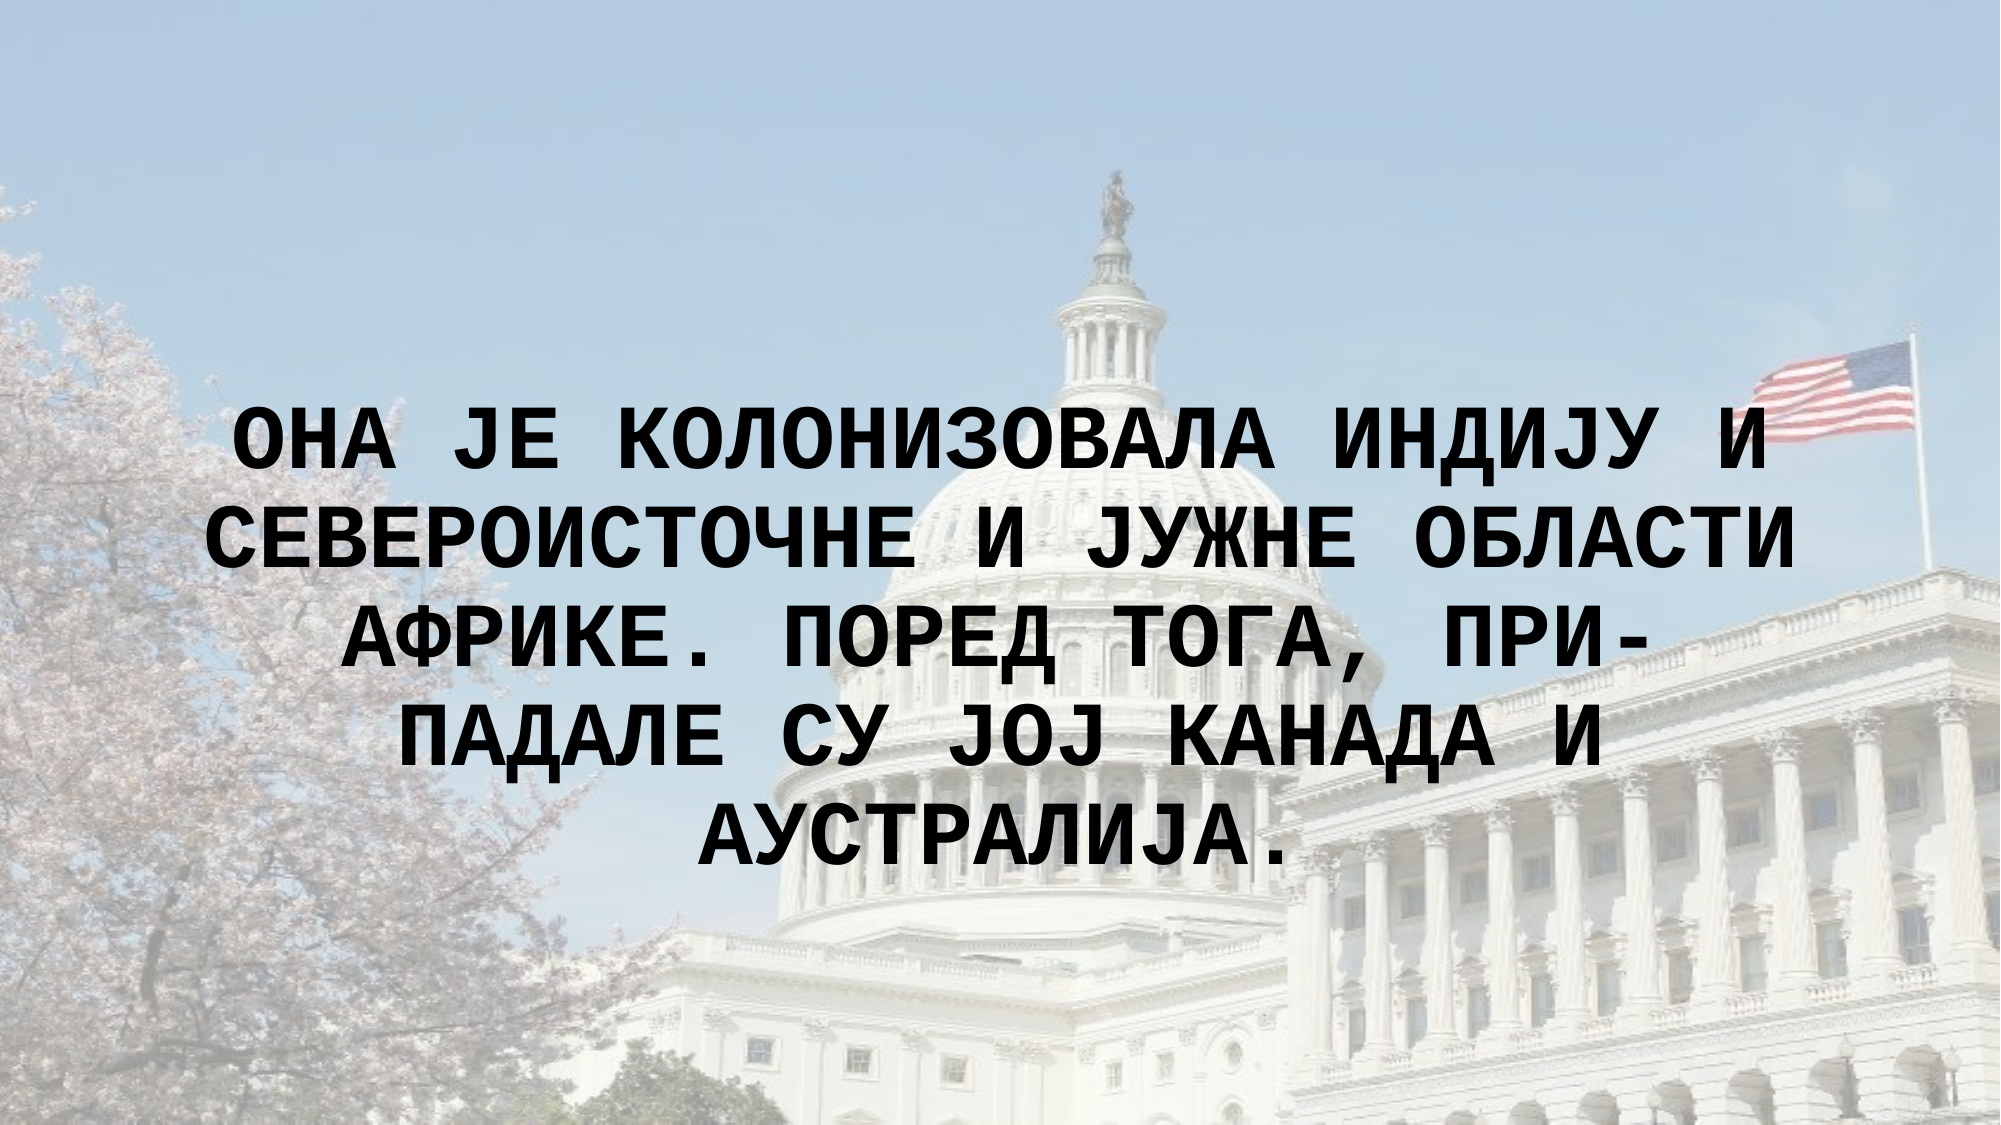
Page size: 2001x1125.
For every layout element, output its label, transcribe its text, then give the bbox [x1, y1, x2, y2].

title ОНА ЈЕ КОЛОНИЗОВАЛА ИНДИЈУ И СЕВЕРОИСТОЧНЕ И ЈУЖНЕ ОБЛАСТИ АФРИКЕ. ПОРЕД ТОГА, ПРИ- ПАДАЛЕ СУ ЈОЈ КАНАДА И АУСТРАЛИЈА. [109, 271, 1893, 1003]
